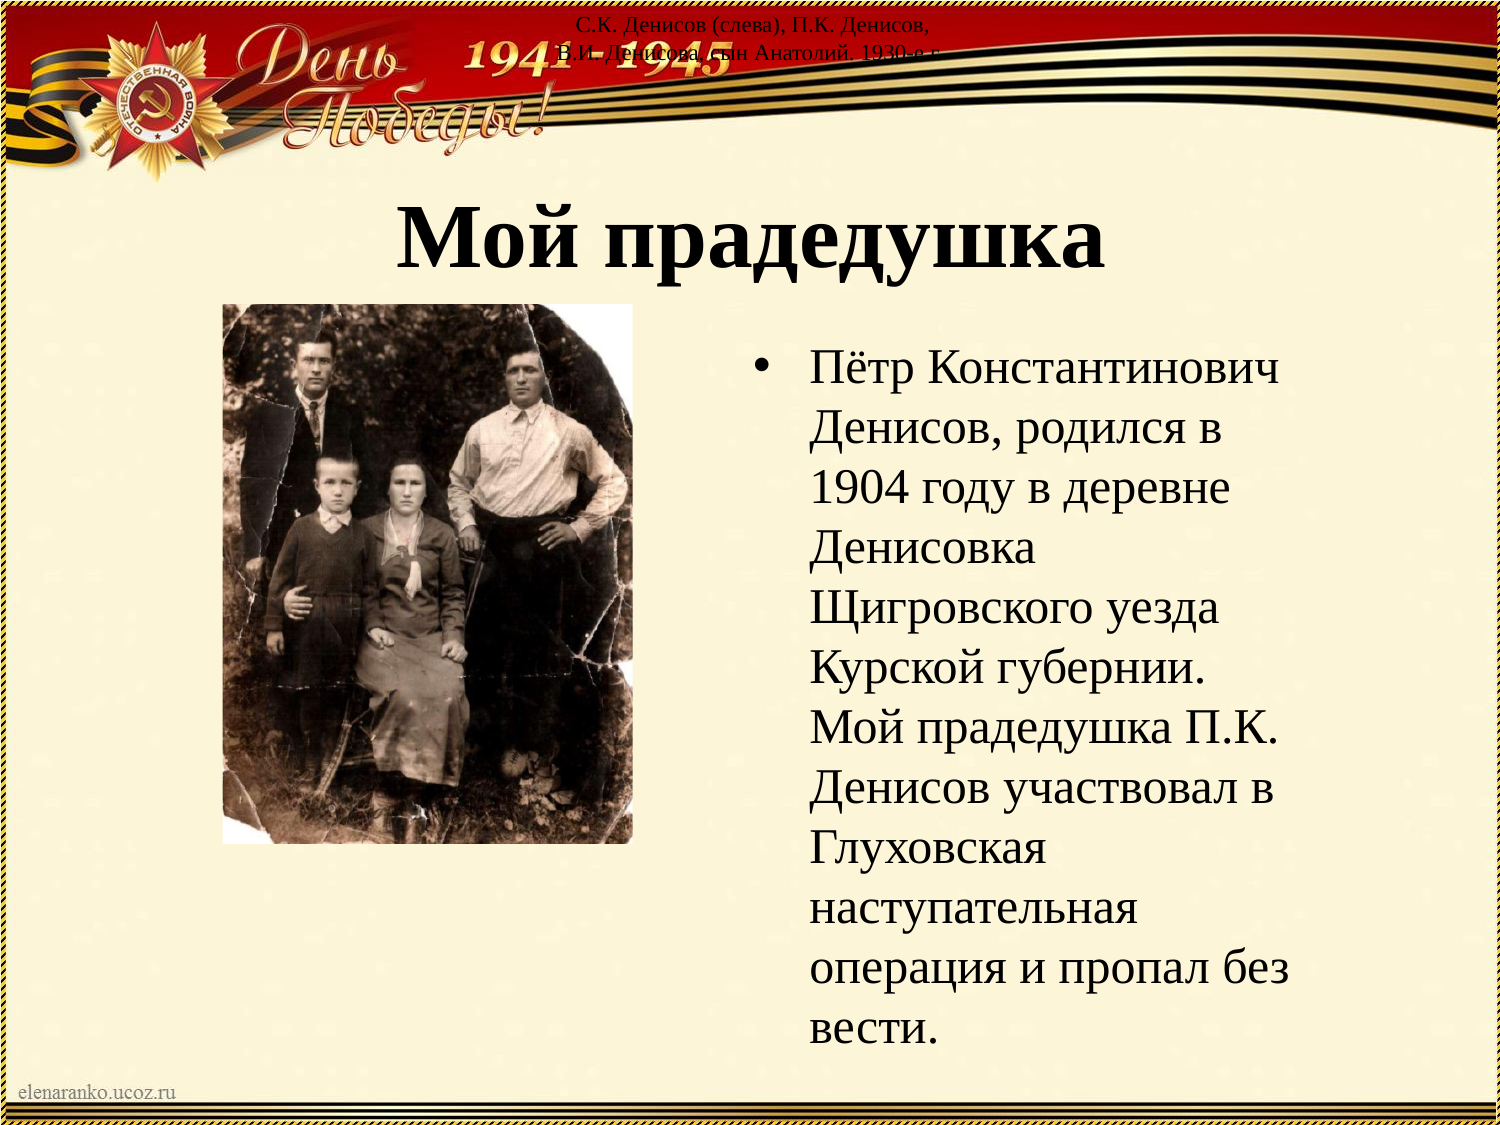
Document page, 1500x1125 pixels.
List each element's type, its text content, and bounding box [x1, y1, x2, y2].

title Мой прадедушка [76, 137, 1427, 325]
text_box С.К. Денисов (слева), П.К. Денисов, В.И. Денисова, сын Анатолий. 1930-е г. [541, 2, 959, 73]
picture [0, 0, 1500, 1125]
list Пётр Константинович Денисов, родился в 1904 году в деревне Денисовка Щигровского уезда Курской губернии. Мой прадедушка П.К. Денисов участвовал в Глуховская наступательная операция и пропал без вести. [738, 326, 1329, 1069]
